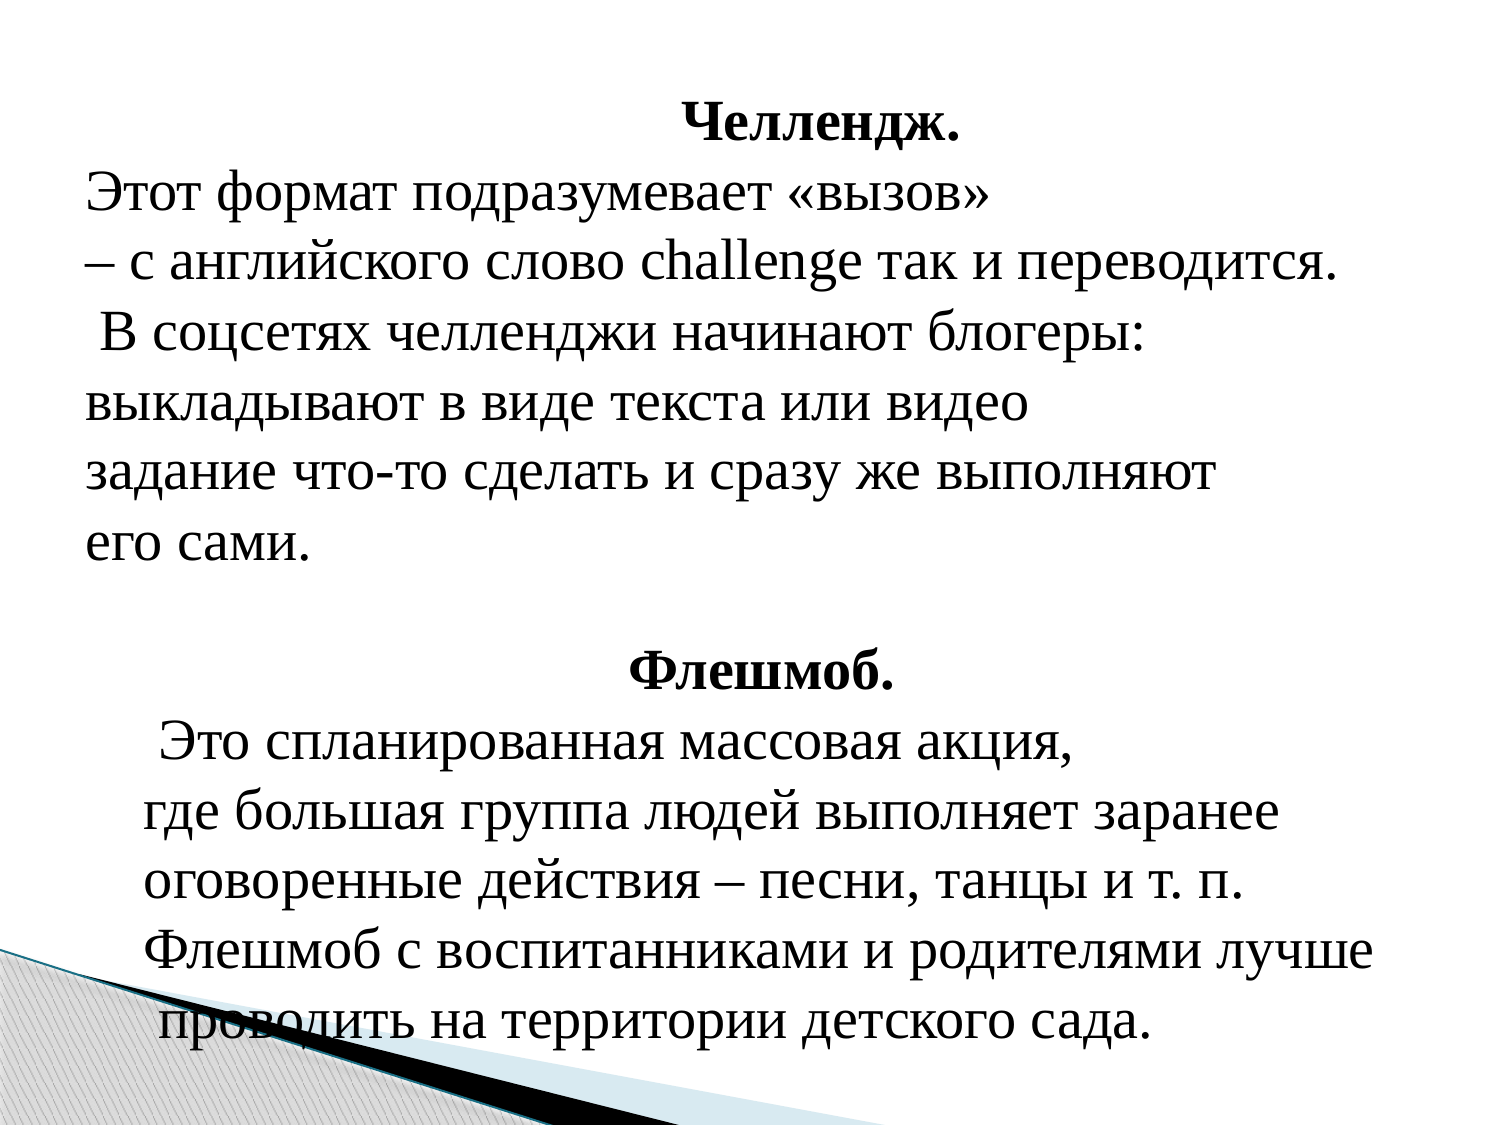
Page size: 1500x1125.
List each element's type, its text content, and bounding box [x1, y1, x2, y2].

text_box Челлендж. Этот формат подразумевает «вызов» – с английского слово challenge так и переводится. В соцсетях челленджи начинают блогеры: выкладывают в виде текста или видео задание что-то сделать и сразу же выполняют его сами. [70, 74, 1500, 859]
text_box Флешмоб. Это спланированная массовая акция, где большая группа людей выполняет заранее оговоренные действия – песни, танцы и т. п. Флешмоб с воспитанниками и родителями лучше проводить на территории детского сада. [128, 553, 1395, 1059]
